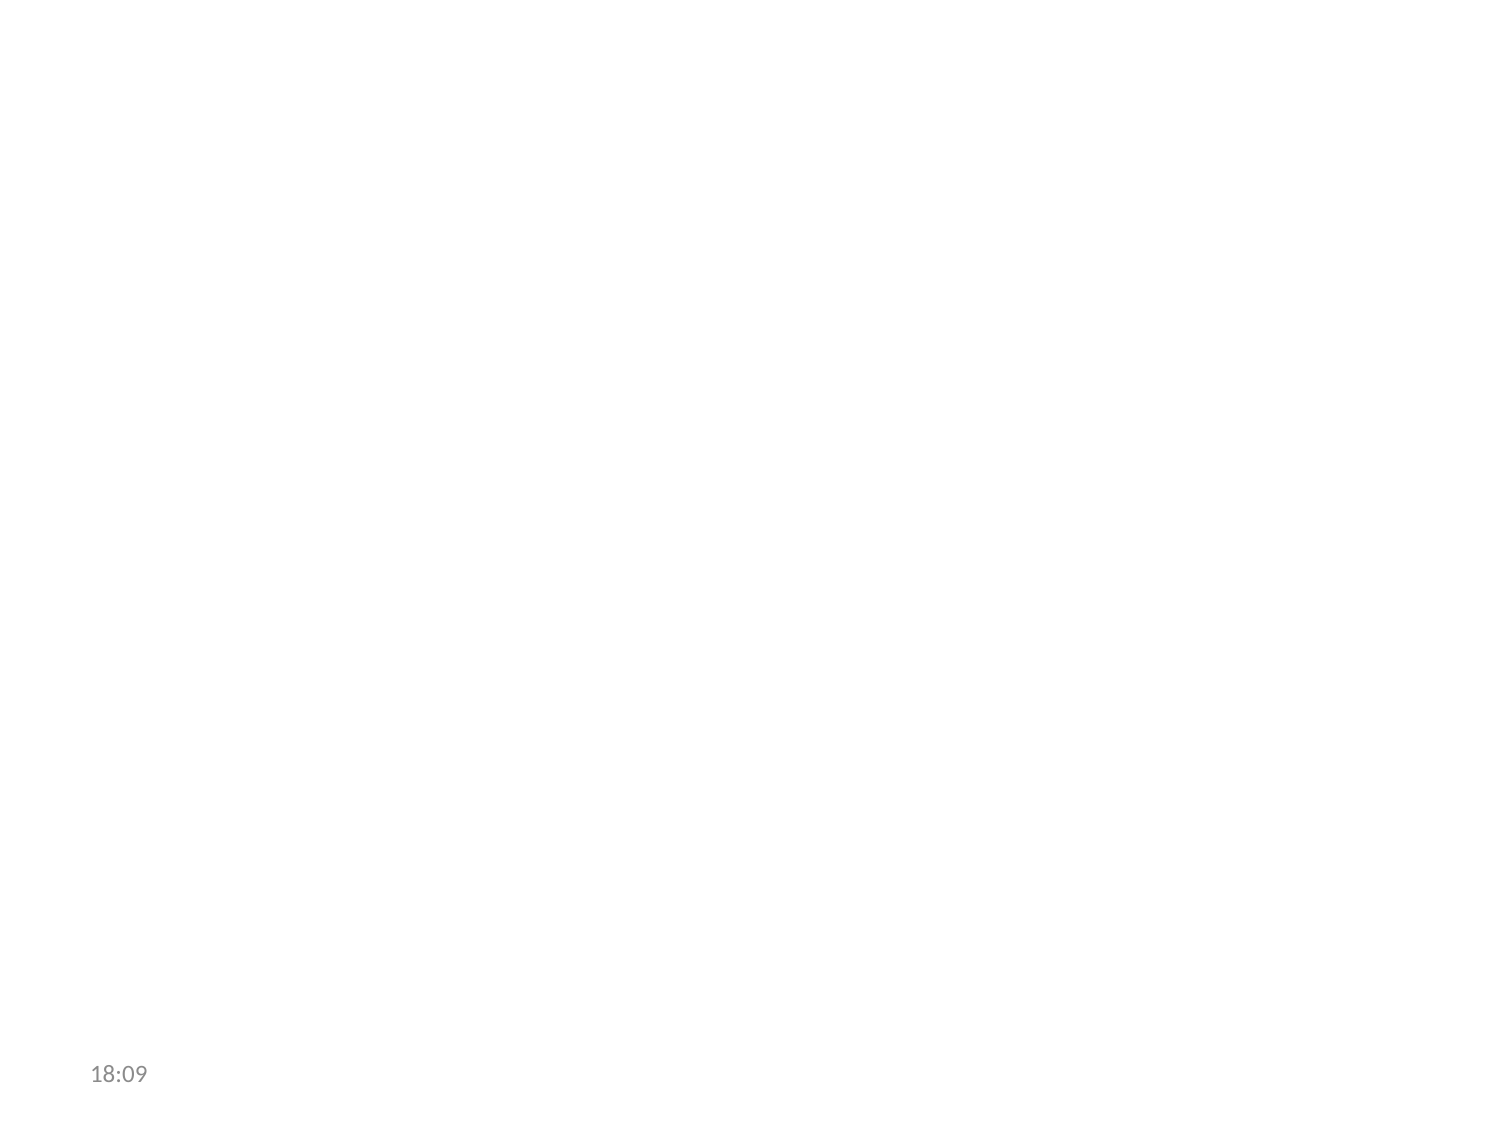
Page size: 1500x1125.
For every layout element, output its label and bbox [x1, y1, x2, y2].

slide_number [75, 1042, 425, 1103]
